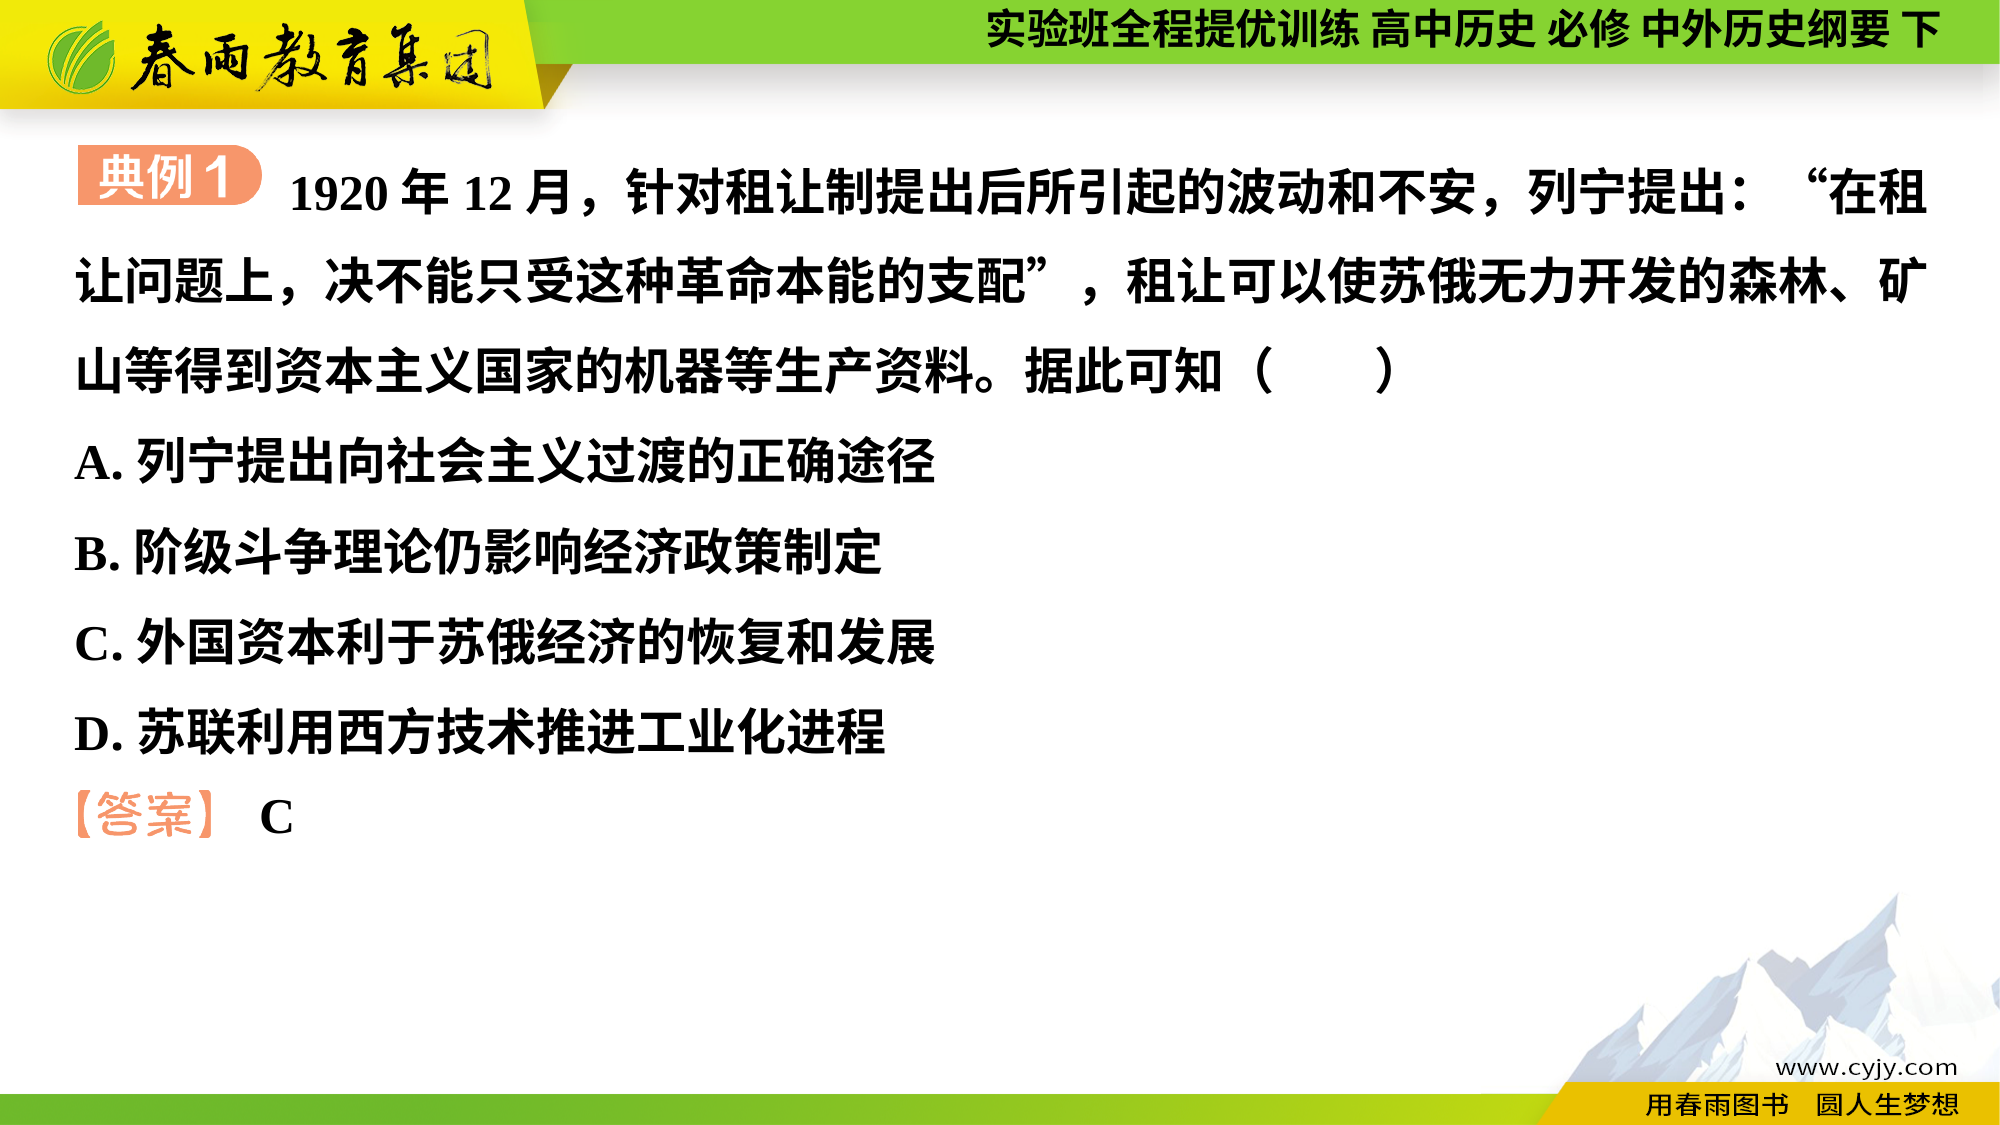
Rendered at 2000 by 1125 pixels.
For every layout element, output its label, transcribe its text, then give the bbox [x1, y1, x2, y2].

text_box C [244, 776, 311, 851]
list 1920年12月，针对租让制提出后所引起的波动和不安，列宁提出：“在租让问题上，决不能只受这种革命本能的支配”，租让可以使苏俄无力开发的森林、矿山等得到资本主义国家的机器等生产资料。据此可知（ ） A.列宁提出向社会主义过渡的正确途径 B.阶级斗争理论仍影响经济政策制定 C.外国资本利于苏俄经济的恢复和发展 D.苏联利用西方技术推进工业化进程 [59, 122, 1944, 763]
picture [0, 0, 2000, 1125]
